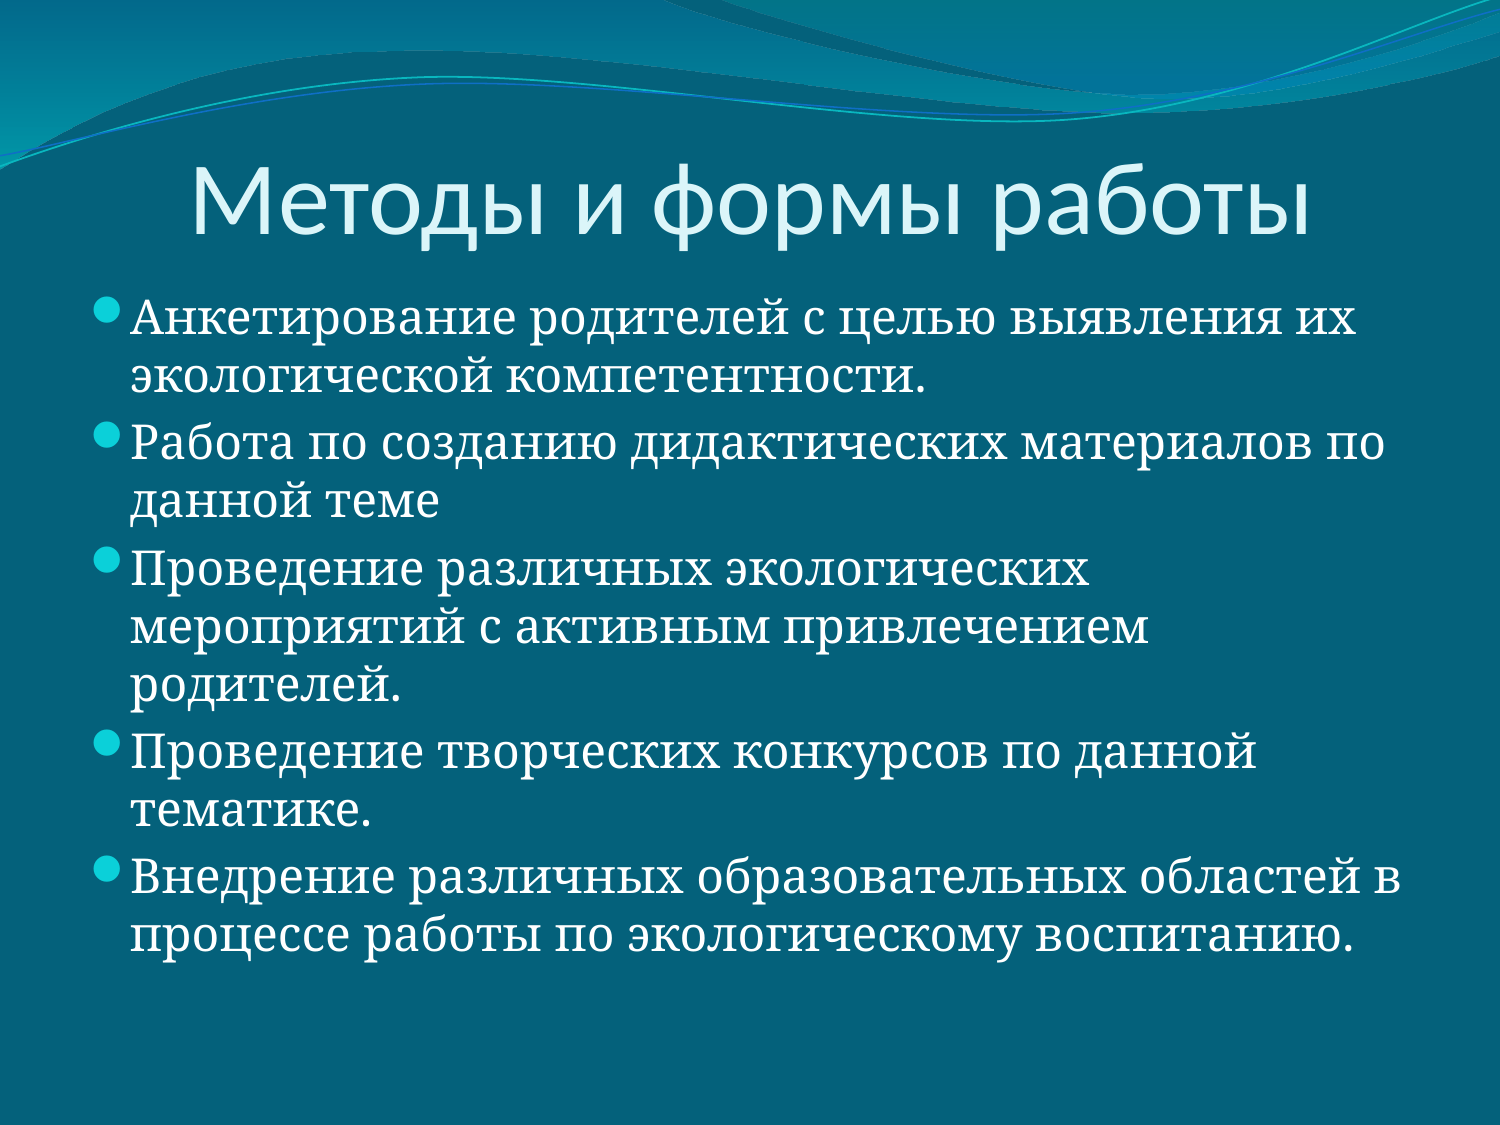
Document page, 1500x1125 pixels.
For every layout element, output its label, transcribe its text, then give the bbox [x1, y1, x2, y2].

list Анкетирование родителей с целью выявления их экологической компетентности. Работа по созданию дидактических материалов по данной теме Проведение различных экологических мероприятий с активным привлечением родителей. Проведение творческих конкурсов по данной тематике. Внедрение различных образовательных областей в процессе работы по экологическому воспитанию. [75, 278, 1425, 1035]
title Методы и формы работы [76, 113, 1427, 256]
